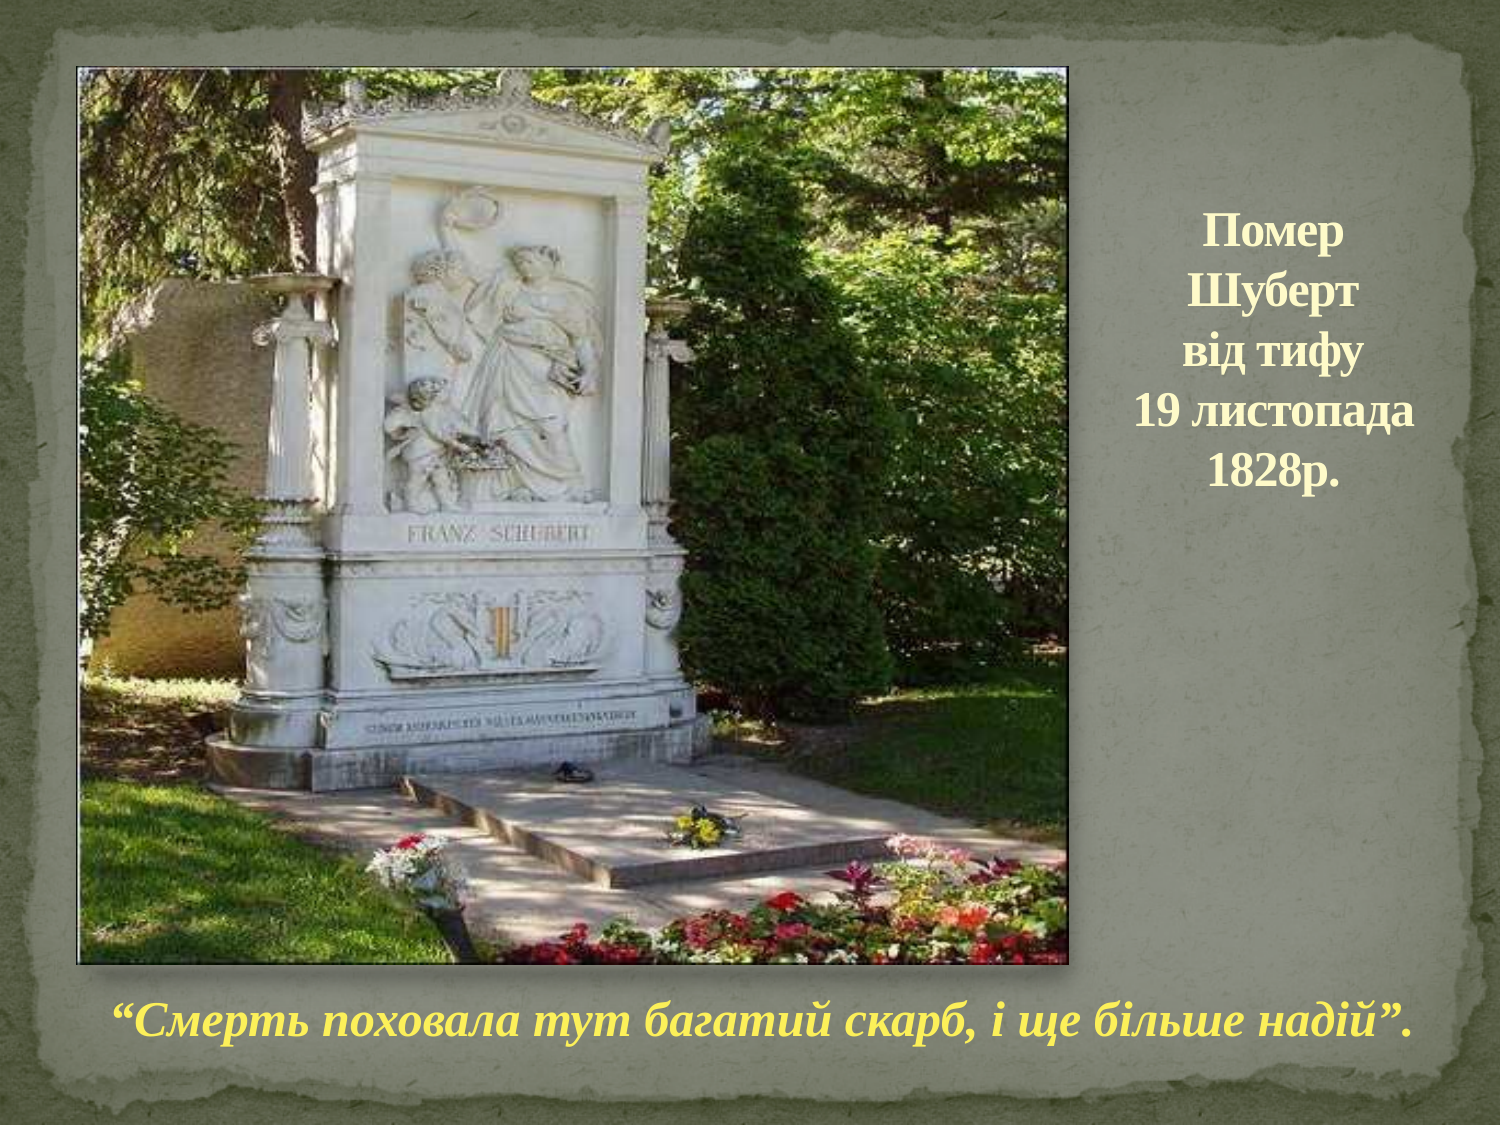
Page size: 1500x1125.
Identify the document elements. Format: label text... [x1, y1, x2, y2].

title Помер Шуберт від тифу 19 листопада 1828р. [1104, 113, 1442, 504]
list “Смерть поховала тут багатий скарб, і ще більше надій”. [76, 964, 1436, 1083]
picture [75, 66, 1069, 976]
